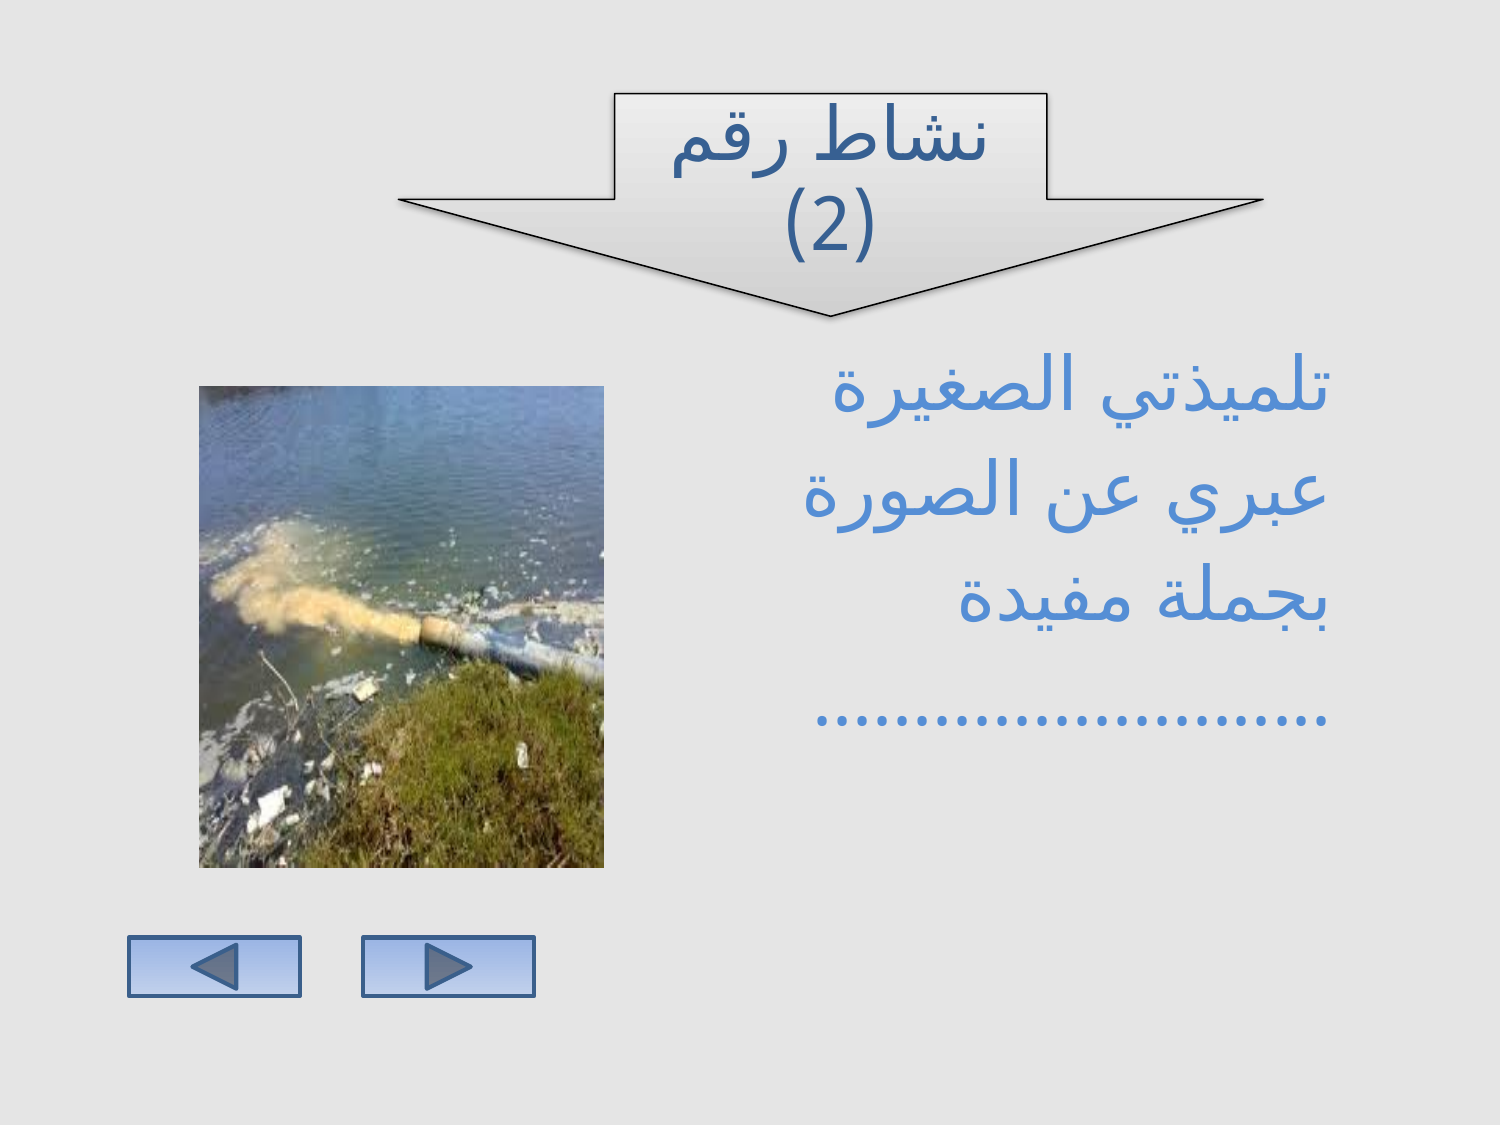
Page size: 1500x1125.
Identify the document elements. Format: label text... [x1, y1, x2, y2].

picture [198, 386, 604, 868]
subtitle تلميذتي الصغيرة عبري عن الصورة بجملة مفيدة .......................... [164, 328, 1348, 925]
text_box [127, 935, 302, 998]
text_box نشاط رقم (2) [397, 92, 1264, 318]
text_box [361, 935, 536, 998]
